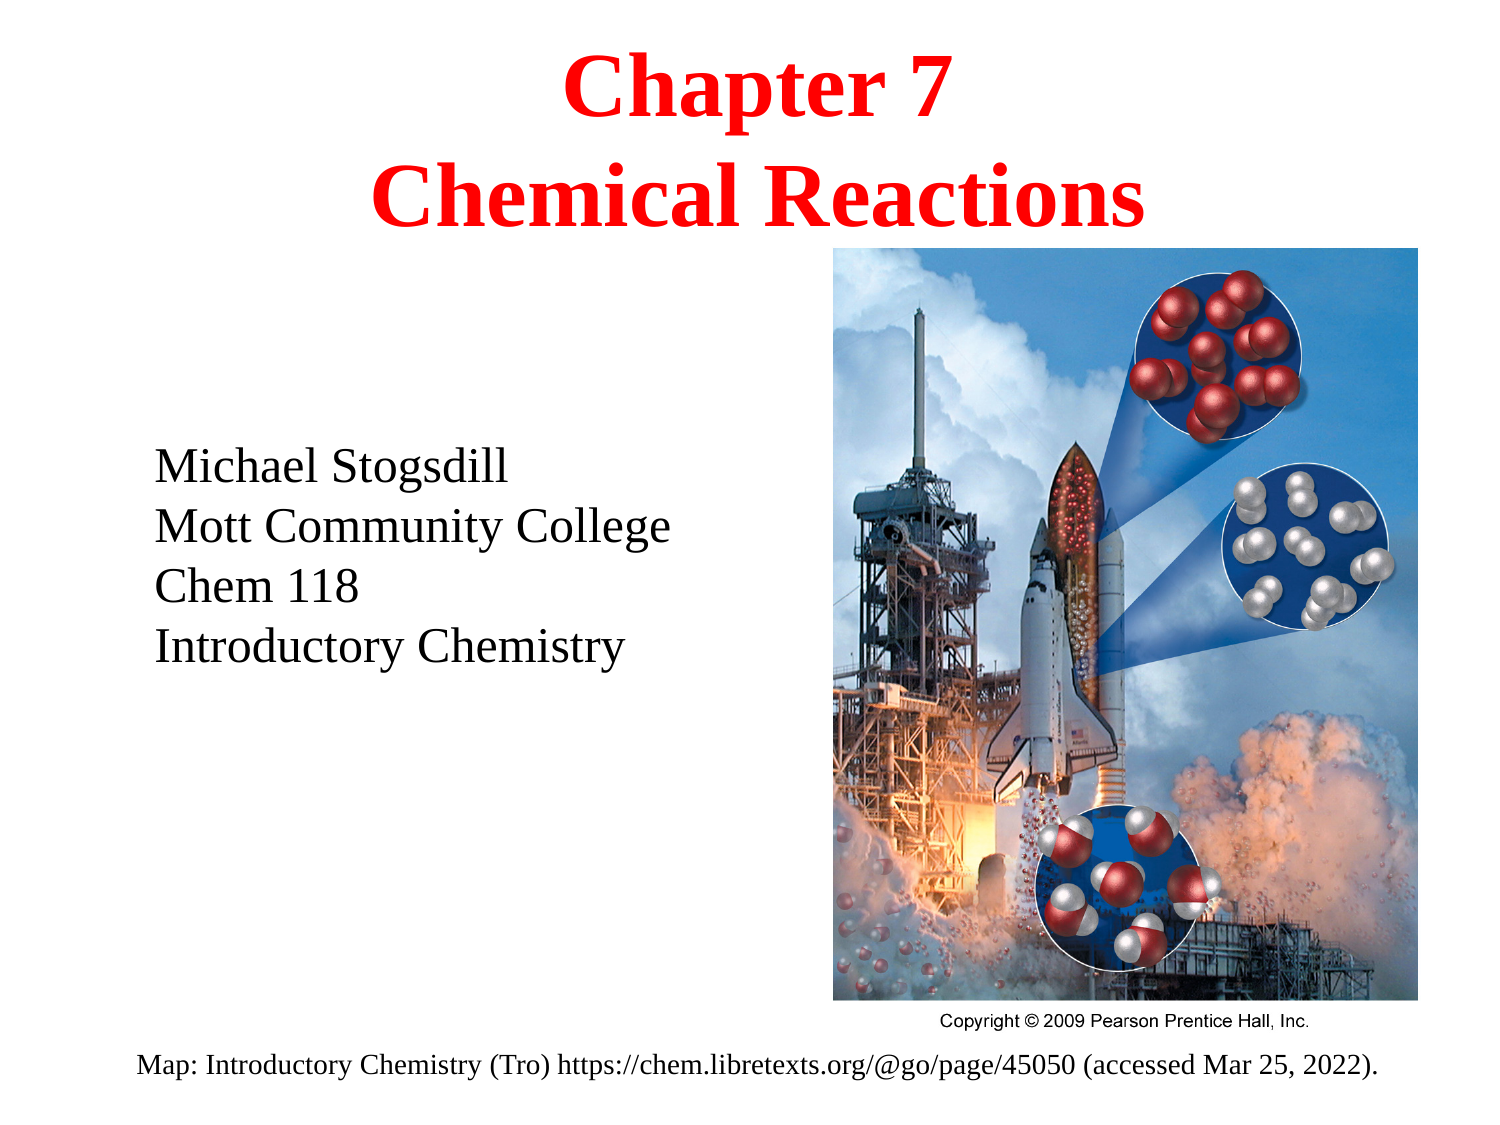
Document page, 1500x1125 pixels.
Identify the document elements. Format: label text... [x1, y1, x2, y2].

text_box [237, 0, 1288, 150]
text_box Michael Stogsdill Mott Community College Chem 118 Introductory Chemistry [139, 425, 687, 741]
text_box Map: Introductory Chemistry (Tro) https://chem.libretexts.org/@go/page/45050 (accessed Mar 25, 2022). [121, 1037, 1396, 1088]
text_box [87, 375, 513, 721]
picture [826, 241, 1424, 1038]
text_box Chapter 7 Chemical Reactions [262, 40, 1254, 229]
